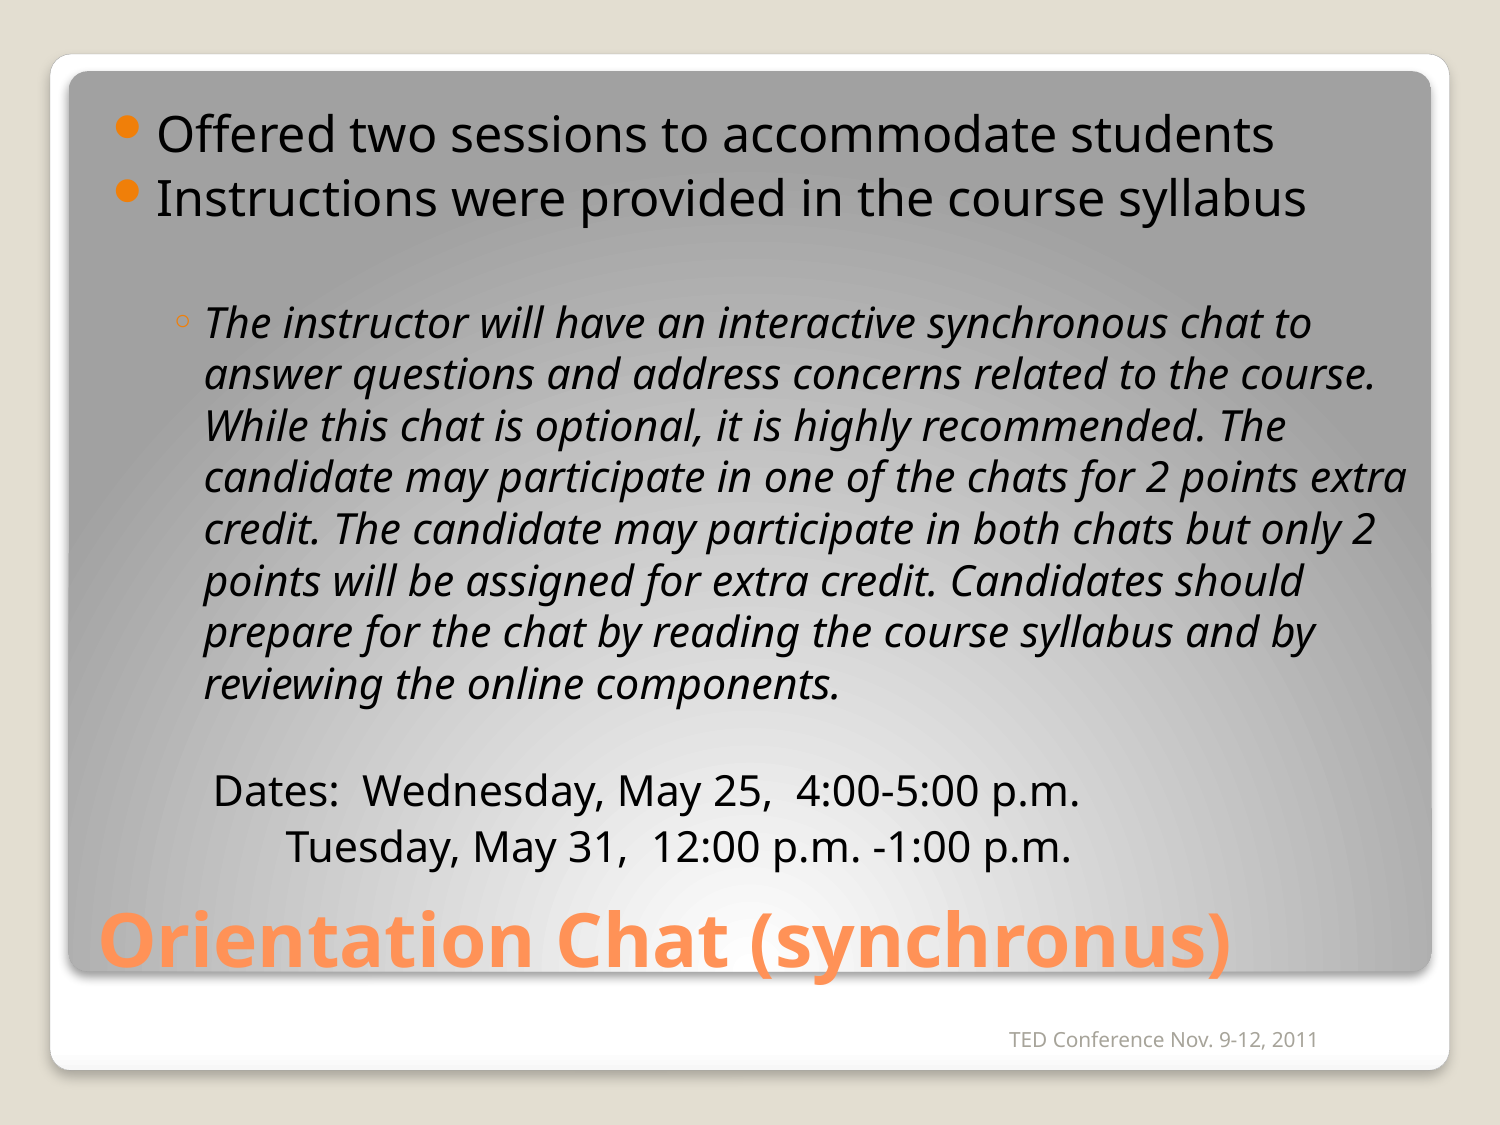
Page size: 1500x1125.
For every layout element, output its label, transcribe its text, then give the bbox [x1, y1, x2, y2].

title Orientation Chat (synchronus) [82, 888, 1425, 990]
list Offered two sessions to accommodate students Instructions were provided in the course syllabus The instructor will have an interactive synchronous chat to answer questions and address concerns related to the course. While this chat is optional, it is highly recommended. The candidate may participate in one of the chats for 2 points extra credit. The candidate may participate in both chats but only 2 points will be assigned for extra credit. Candidates should prepare for the chat by reading the course syllabus and by reviewing the online components. Dates: Wednesday, May 25, 4:00-5:00 p.m. Tuesday, May 31, 12:00 p.m. -1:00 p.m. [82, 86, 1438, 888]
footer TED Conference Nov. 9-12, 2011 [994, 1002, 1370, 1063]
